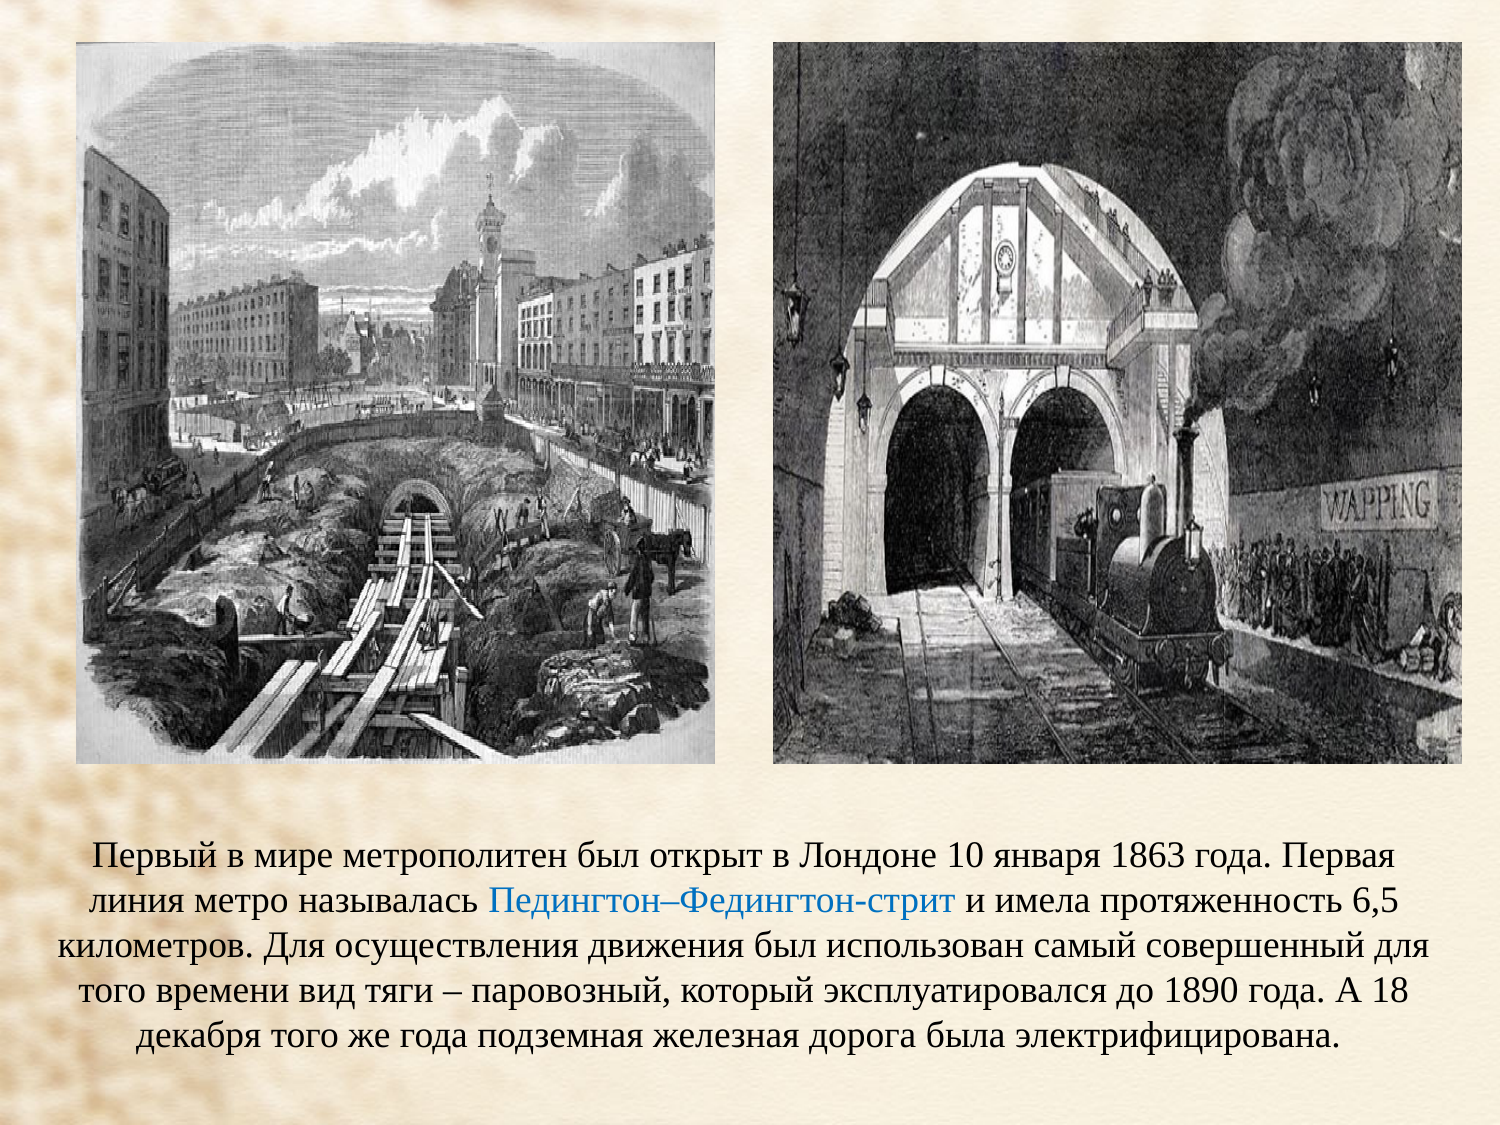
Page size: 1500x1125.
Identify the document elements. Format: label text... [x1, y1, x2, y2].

picture [0, 0, 1500, 1125]
text_box Первый в мире метрополитен был открыт в Лондоне 10 января 1863 года. Первая линия метро называлась Педингтон–Федингтон-стрит и имела протяженность 6,5 километров. Для осуществления движения был использован самый совершенный для того времени вид тяги – паровозный, который эксплуатировался до 1890 года. А 18 декабря того же года подземная железная дорога была электрифицирована. [41, 822, 1447, 1062]
